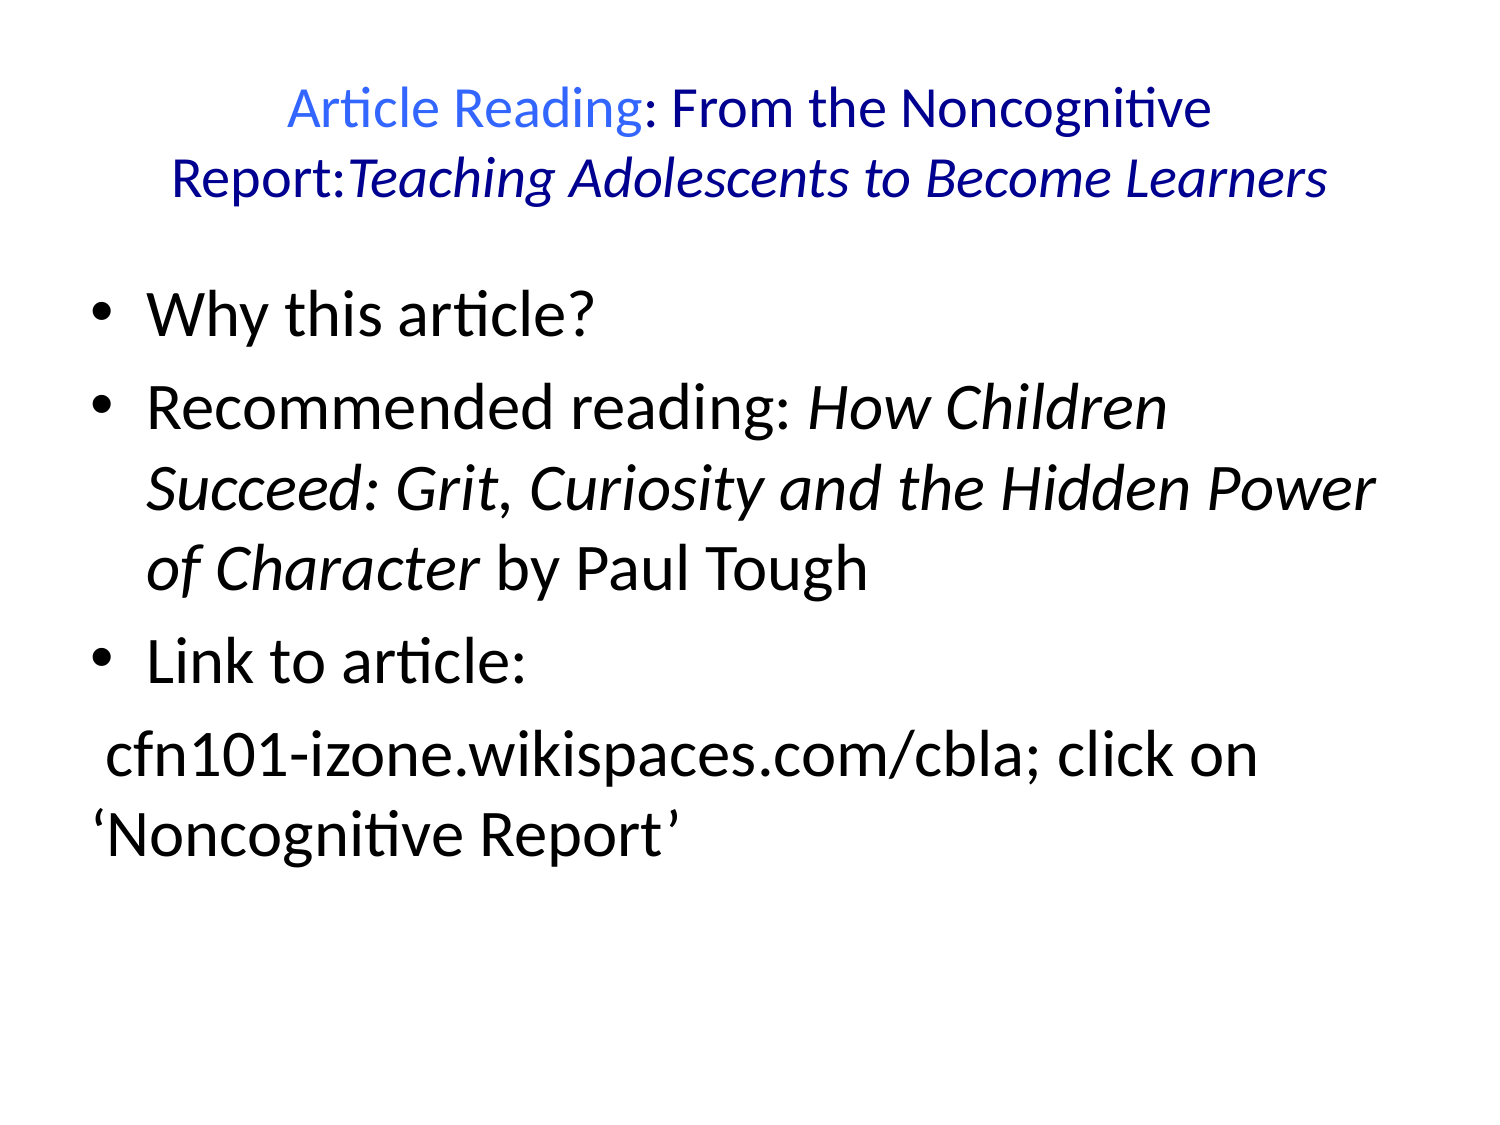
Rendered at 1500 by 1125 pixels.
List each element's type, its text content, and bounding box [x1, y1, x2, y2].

list Why this article? Recommended reading: How Children Succeed: Grit, Curiosity and the Hidden Power of Character by Paul Tough Link to article: cfn101-izone.wikispaces.com/cbla; click on ‘Noncognitive Report’ [75, 262, 1425, 1005]
title Article Reading: From the Noncognitive Report:Teaching Adolescents to Become Learners [75, 45, 1425, 233]
